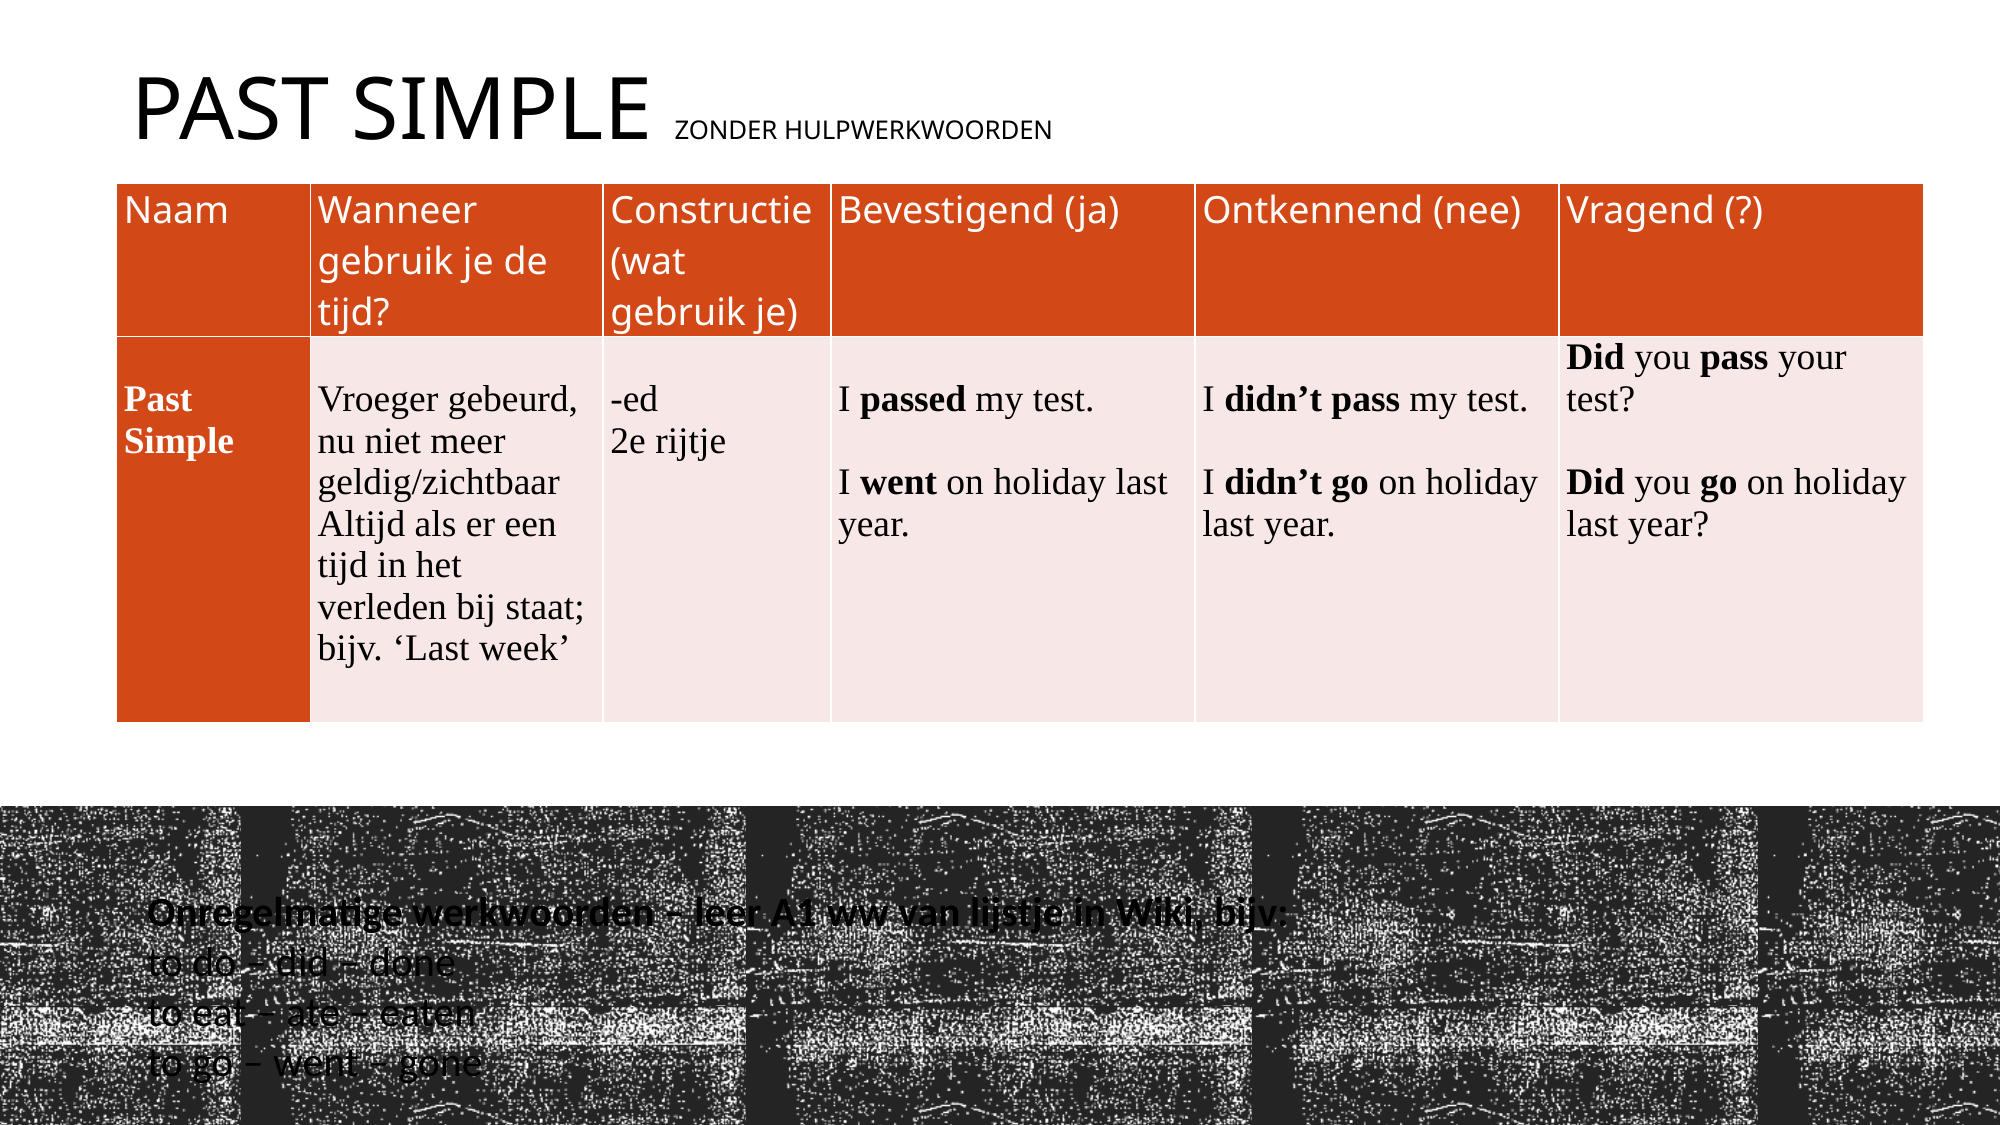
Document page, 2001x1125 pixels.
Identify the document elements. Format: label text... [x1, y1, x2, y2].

table_cell Vroeger gebeurd, nu niet meer geldig/zichtbaar Altijd als er een tijd in het verleden bij staat; bijv. ‘Last week’ [311, 337, 602, 722]
table_header Ontkennend (nee) [1196, 184, 1558, 336]
title Past simple zonder hulpwerkwoorden [116, 56, 1841, 166]
table_cell Past Simple [117, 337, 310, 722]
table_header Wanneer gebruik je de tijd? [311, 184, 602, 336]
text_box Onregelmatige werkwoorden – leer A1 ww van lijstje in Wiki, bijv: to do – did – done to eat – ate – eaten to go – went – gone [132, 877, 1381, 1092]
table_cell I didn’t pass my test. I didn’t go on holiday last year. [1196, 337, 1558, 722]
table_header Constructie (wat gebruik je) [604, 184, 830, 336]
table_cell -ed 2e rijtje [604, 337, 830, 722]
table_header Vragend (?) [1560, 184, 1923, 336]
table_cell I passed my test. I went on holiday last year. [832, 337, 1194, 722]
table_header Naam [117, 184, 310, 336]
table_header Bevestigend (ja) [832, 184, 1194, 336]
table_cell Did you pass your test? Did you go on holiday last year? [1560, 337, 1923, 722]
